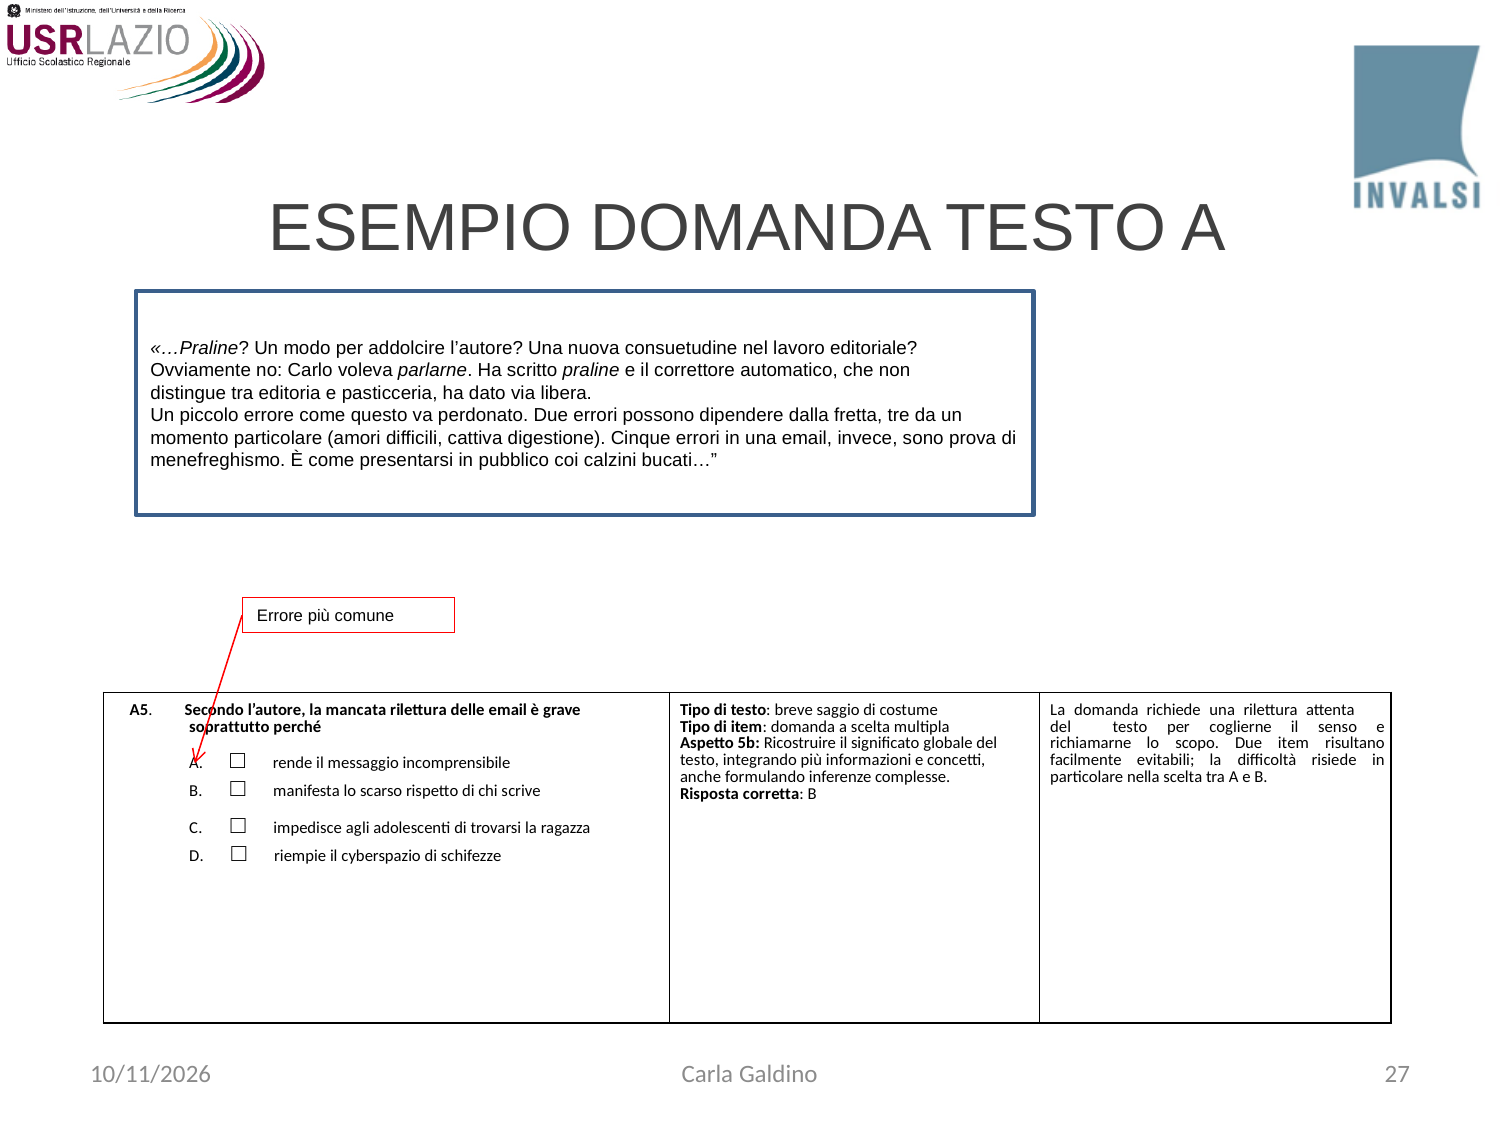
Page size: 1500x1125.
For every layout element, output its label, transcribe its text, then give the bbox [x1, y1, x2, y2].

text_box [194, 615, 243, 764]
table_header La domanda richiede una rilettura attenta del testo per coglierne il senso e richiamarne lo scopo. Due item risultano facilmente evitabili; la difficoltà risiede in particolare nella scelta tra A e B. [1040, 693, 1390, 1022]
footer Carla Galdino [512, 1042, 988, 1103]
text_box Errore più comune [242, 597, 455, 633]
table_header Tipo di testo: breve saggio di costume Tipo di item: domanda a scelta multipla Aspetto 5b: Ricostruire il significato globale del testo, integrando più informazioni e concetti, anche formulando inferenze complesse. Risposta corretta: B [670, 693, 1039, 1022]
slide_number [75, 1042, 425, 1103]
picture [0, 0, 267, 104]
slide_number 27 [1074, 1042, 1425, 1103]
text_box «…Praline? Un modo per addolcire l’autore? Una nuova consuetudine nel lavoro editoriale? Ovviamente no: Carlo voleva parlarne. Ha scritto praline e il correttore automatico, che non distingue tra editoria e pasticceria, ha dato via libera. Un piccolo errore come questo va perdonato. Due errori possono dipendere dalla fretta, tre da un momento particolare (amori difficili, cattiva digestione). Cinque errori in una email, invece, sono prova di menefreghismo. È come presentarsi in pubblico coi calzini bucati…” [134, 289, 1036, 517]
title ESEMPIO DOMANDA TESTO A [171, 168, 1324, 279]
picture [1345, 30, 1500, 224]
table_header A5. Secondo l’autore, la mancata rilettura delle email è grave soprattutto perché A. □ rende il messaggio incomprensibile B. □ manifesta lo scarso rispetto di chi scrive C. □ impedisce agli adolescenti di trovarsi la ragazza D. □ riempie il cyberspazio di schifezze [104, 693, 669, 1022]
